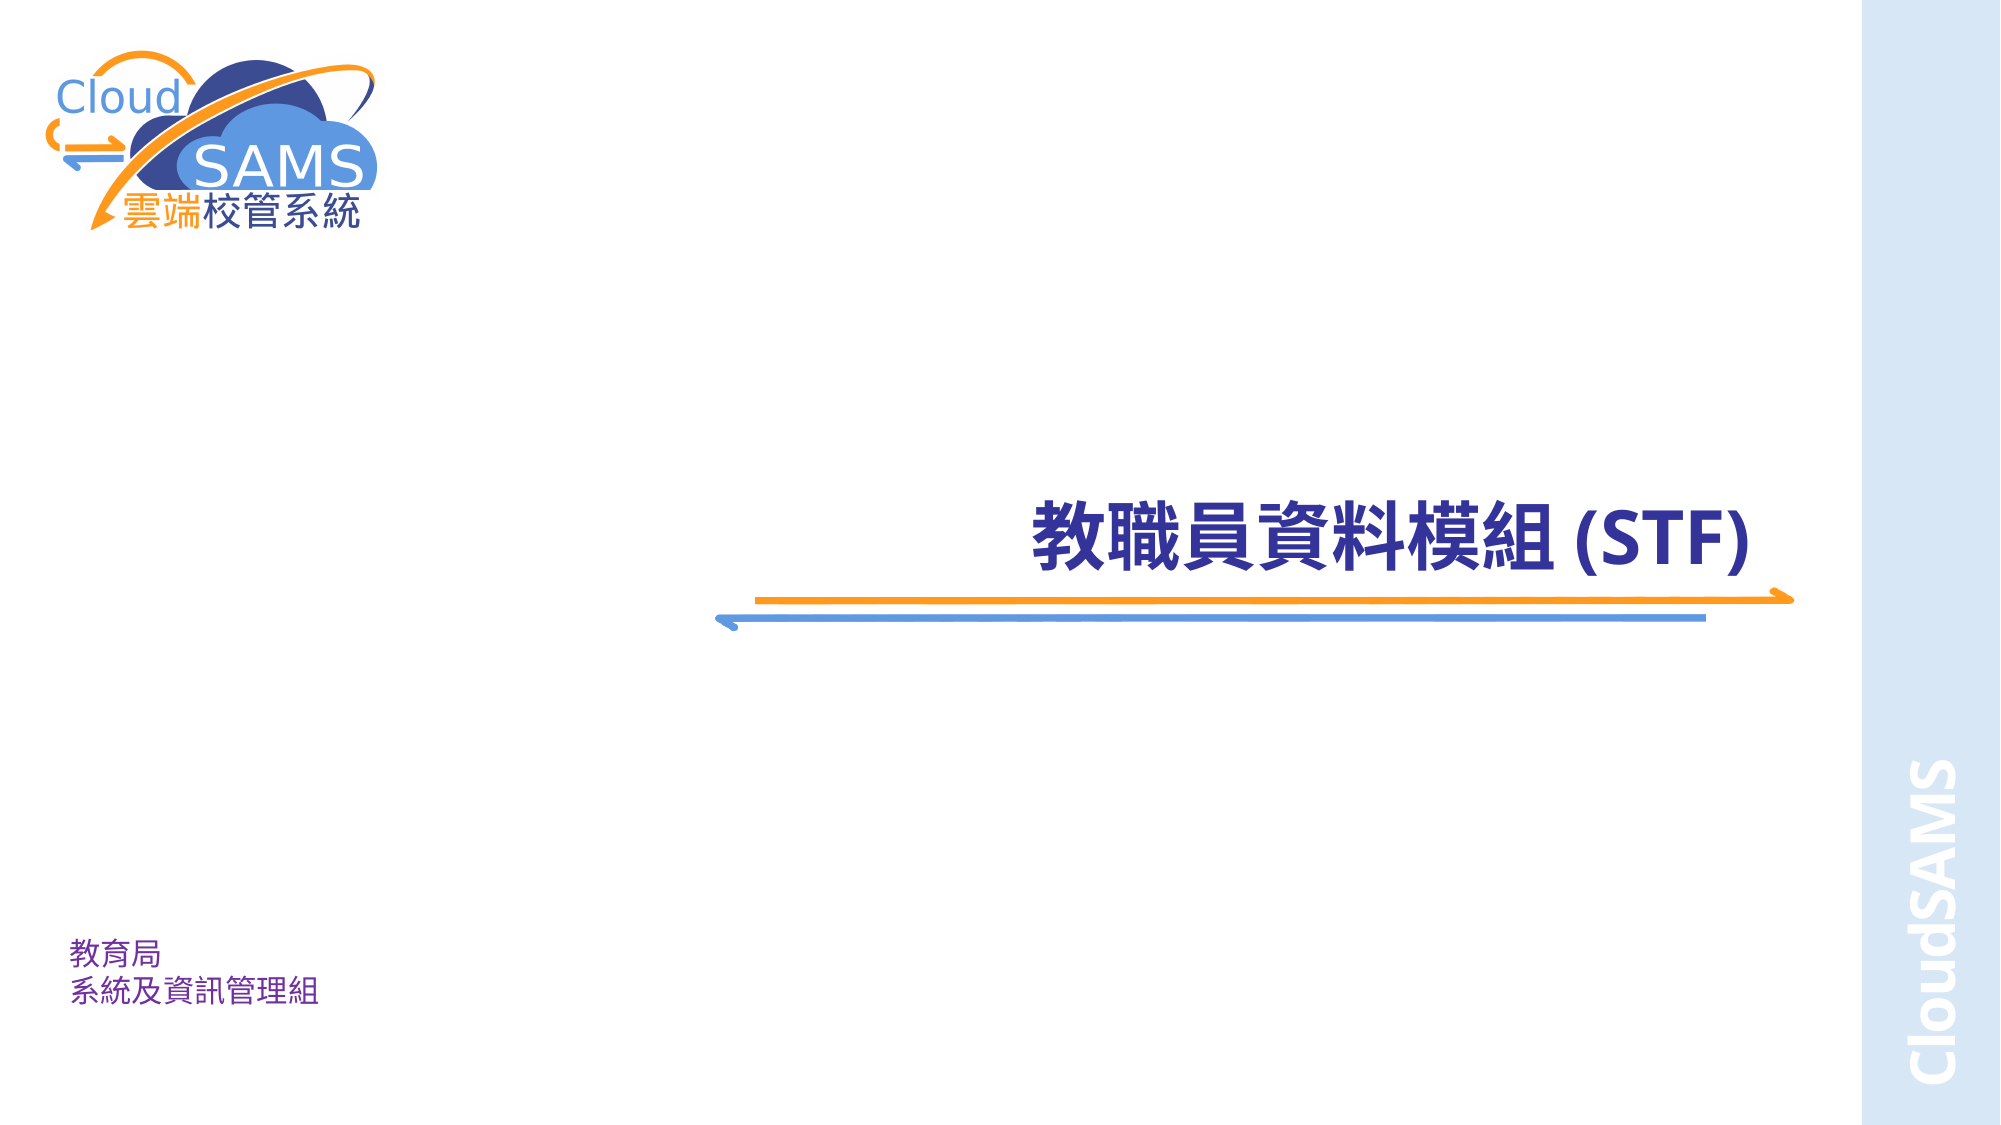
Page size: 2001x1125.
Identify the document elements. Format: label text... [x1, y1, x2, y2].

picture [751, 584, 1797, 607]
title 教職員資料模組(STF) [466, 399, 1767, 588]
picture [21, 2, 430, 264]
picture [682, 611, 1711, 634]
